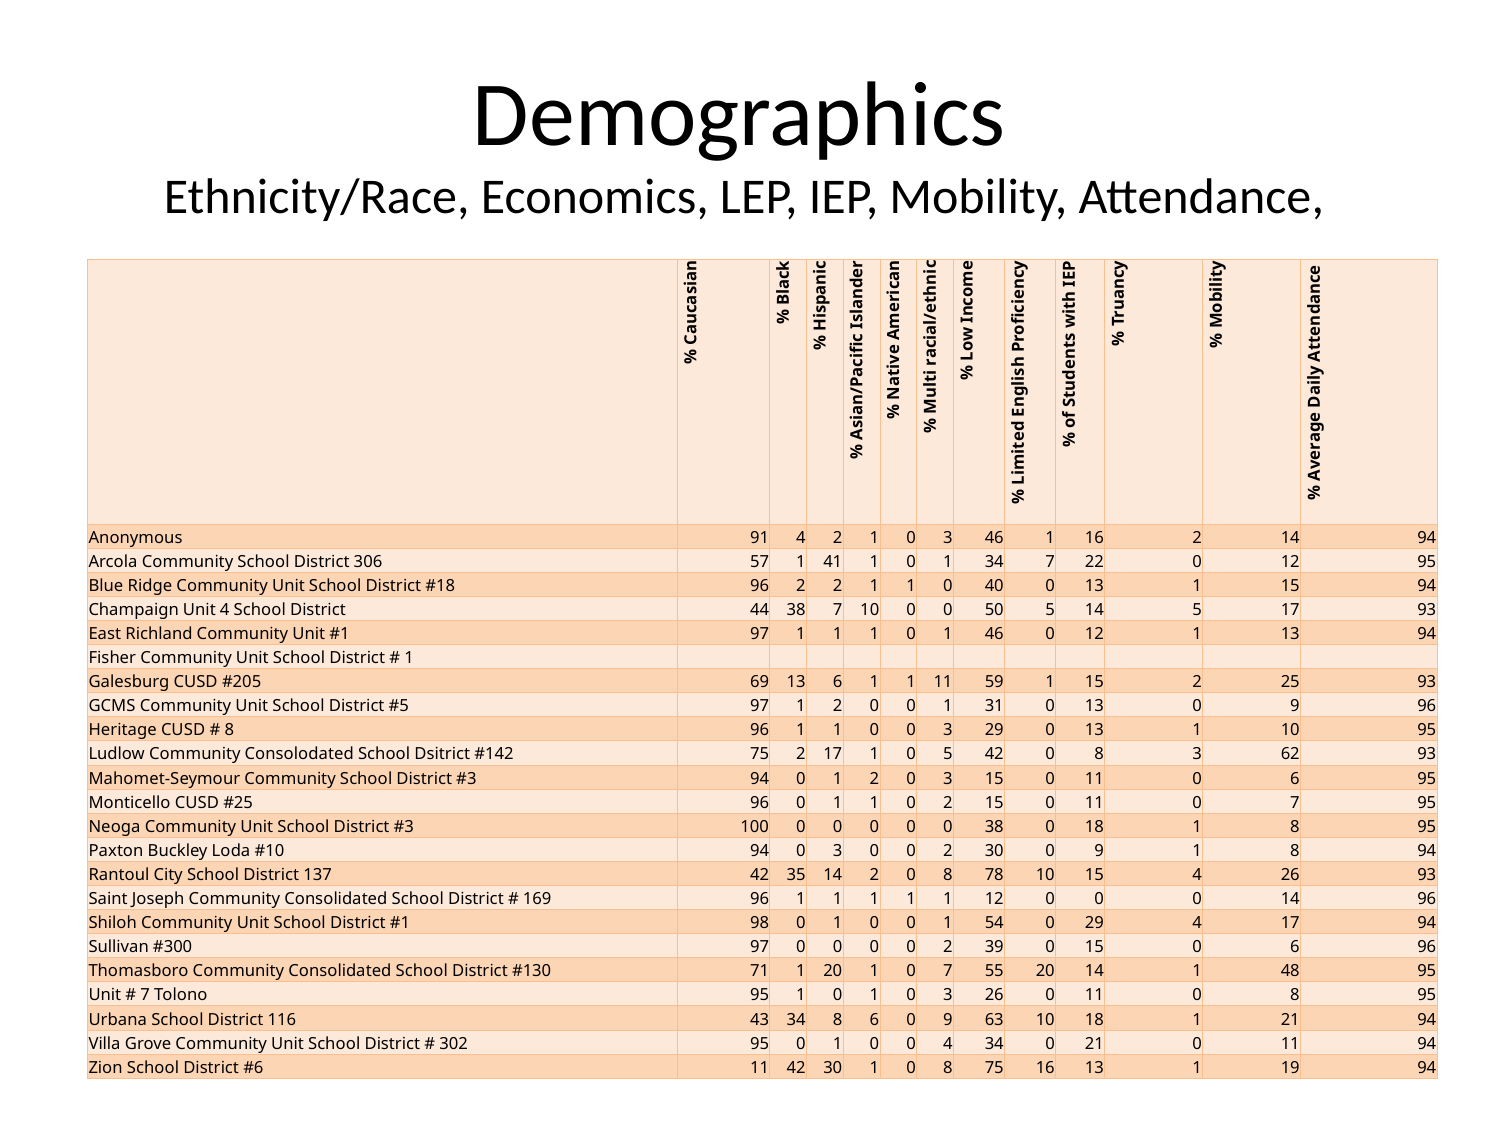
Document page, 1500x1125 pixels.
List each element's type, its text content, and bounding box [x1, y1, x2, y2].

table_cell 0 [770, 790, 806, 813]
table_cell 15 [1203, 573, 1300, 596]
table_header % Mobility [1203, 260, 1300, 524]
table_cell 0 [881, 790, 916, 813]
table_cell 0 [1105, 790, 1202, 813]
table_cell 3 [917, 717, 953, 740]
table_cell [807, 645, 843, 668]
table_cell 0 [881, 693, 916, 716]
table_cell 13 [770, 669, 806, 692]
table_cell 0 [881, 717, 916, 740]
table_cell 1 [807, 621, 843, 644]
table_cell 59 [954, 669, 1004, 692]
table_cell 13 [1056, 1055, 1104, 1078]
table_cell 26 [1203, 862, 1300, 885]
table_cell 0 [1005, 790, 1055, 813]
table_cell Heritage CUSD # 8 [88, 717, 677, 740]
table_cell 0 [881, 958, 916, 981]
table_cell [770, 645, 806, 668]
table_cell 2 [770, 573, 806, 596]
table_header % Caucasian [678, 260, 769, 524]
table_cell 1 [844, 958, 880, 981]
table_cell 2 [770, 741, 806, 765]
table_cell Paxton Buckley Loda #10 [88, 838, 677, 861]
table_cell 1 [844, 741, 880, 765]
table_cell 4 [1105, 862, 1202, 885]
table_cell 0 [807, 982, 843, 1005]
table_cell 0 [770, 838, 806, 861]
table_cell 69 [678, 669, 769, 692]
table_cell 0 [1005, 886, 1055, 909]
table_cell 1 [844, 1055, 880, 1078]
table_cell 0 [881, 549, 916, 572]
table_cell 0 [881, 1055, 916, 1078]
table_cell 2 [844, 766, 880, 789]
table_cell 1 [807, 1031, 843, 1054]
table_cell 97 [678, 934, 769, 957]
table_cell 54 [954, 910, 1004, 933]
table_cell 96 [678, 886, 769, 909]
table_header % Low Income [954, 260, 1004, 524]
table_cell 55 [954, 958, 1004, 981]
table_cell 1 [1105, 814, 1202, 837]
table_cell 34 [954, 1031, 1004, 1054]
table_cell 0 [881, 525, 916, 548]
table_cell 91 [678, 525, 769, 548]
table_cell 11 [1056, 790, 1104, 813]
table_cell Unit # 7 Tolono [88, 982, 677, 1005]
table_cell Fisher Community Unit School District # 1 [88, 645, 677, 668]
table_cell 14 [1203, 886, 1300, 909]
table_cell Sullivan #300 [88, 934, 677, 957]
table_cell 94 [1301, 1031, 1437, 1054]
table_cell 0 [844, 814, 880, 837]
table_cell 0 [881, 621, 916, 644]
table_cell 94 [1301, 1006, 1437, 1030]
table_cell 0 [881, 862, 916, 885]
table_cell 46 [954, 621, 1004, 644]
table_header % Black [770, 260, 806, 524]
table_cell 94 [1301, 573, 1437, 596]
table_cell 1 [807, 886, 843, 909]
table_cell 2 [917, 838, 953, 861]
table_cell East Richland Community Unit #1 [88, 621, 677, 644]
table_cell 0 [1056, 886, 1104, 909]
table_cell 1 [917, 693, 953, 716]
table_cell 6 [1203, 766, 1300, 789]
table_cell 1 [844, 790, 880, 813]
table_cell 22 [1056, 549, 1104, 572]
table_cell 4 [770, 525, 806, 548]
table_cell Monticello CUSD #25 [88, 790, 677, 813]
table_cell Urbana School District 116 [88, 1006, 677, 1030]
table_cell 8 [917, 862, 953, 885]
table_cell 17 [807, 741, 843, 765]
table_cell 0 [1005, 766, 1055, 789]
table_cell 93 [1301, 669, 1437, 692]
table_cell 11 [1203, 1031, 1300, 1054]
table_cell 14 [1056, 597, 1104, 620]
table_cell 3 [1105, 741, 1202, 765]
table_cell 3 [807, 838, 843, 861]
table_cell 35 [770, 862, 806, 885]
table_cell 8 [807, 1006, 843, 1030]
table_cell 44 [678, 597, 769, 620]
table_cell 13 [1056, 573, 1104, 596]
table_cell 0 [917, 573, 953, 596]
table_cell [1301, 645, 1437, 668]
table_cell 8 [1056, 741, 1104, 765]
table_cell 1 [917, 621, 953, 644]
table_cell Rantoul City School District 137 [88, 862, 677, 885]
table_cell 31 [954, 693, 1004, 716]
table_cell 0 [881, 1006, 916, 1030]
table_cell 1 [770, 982, 806, 1005]
table_cell 94 [1301, 1055, 1437, 1078]
table_cell 0 [1105, 982, 1202, 1005]
table_cell 13 [1203, 621, 1300, 644]
table_cell Blue Ridge Community Unit School District #18 [88, 573, 677, 596]
table_cell 0 [881, 741, 916, 765]
table_header % Multi racial/ethnic [917, 260, 953, 524]
table_cell 93 [1301, 741, 1437, 765]
table_cell 21 [1056, 1031, 1104, 1054]
table_cell 95 [1301, 549, 1437, 572]
table_cell 1 [1105, 838, 1202, 861]
table_cell 57 [678, 549, 769, 572]
table_cell 94 [678, 838, 769, 861]
table_cell 8 [1203, 838, 1300, 861]
table_cell 95 [1301, 982, 1437, 1005]
table_cell 0 [1005, 982, 1055, 1005]
table_cell 95 [678, 982, 769, 1005]
table_cell [1203, 645, 1300, 668]
table_cell 14 [1203, 525, 1300, 548]
table_cell Mahomet-Seymour Community School District #3 [88, 766, 677, 789]
table_cell 2 [807, 573, 843, 596]
table_cell 3 [917, 525, 953, 548]
table_cell 29 [1056, 910, 1104, 933]
table_cell 6 [1203, 934, 1300, 957]
table_cell 0 [917, 814, 953, 837]
table_cell 94 [1301, 838, 1437, 861]
table_cell 3 [917, 766, 953, 789]
table_header % Limited English Proficiency [1005, 260, 1055, 524]
table_header % Truancy [1105, 260, 1202, 524]
table_cell 18 [1056, 814, 1104, 837]
table_cell 1 [807, 717, 843, 740]
table_cell Saint Joseph Community Consolidated School District # 169 [88, 886, 677, 909]
table_cell 0 [881, 910, 916, 933]
table_cell 96 [1301, 886, 1437, 909]
table_cell Shiloh Community Unit School District #1 [88, 910, 677, 933]
table_cell 0 [1005, 621, 1055, 644]
table_cell 2 [917, 934, 953, 957]
table_cell 11 [1056, 982, 1104, 1005]
table_cell 96 [1301, 934, 1437, 957]
table_cell 6 [844, 1006, 880, 1030]
table_cell 0 [807, 934, 843, 957]
table_cell Ludlow Community Consolodated School Dsitrict #142 [88, 741, 677, 765]
table_cell [954, 645, 1004, 668]
table_cell 1 [917, 886, 953, 909]
table_cell 93 [1301, 597, 1437, 620]
table_cell 95 [678, 1031, 769, 1054]
table_cell 39 [954, 934, 1004, 957]
table_cell 0 [844, 910, 880, 933]
table_cell 15 [1056, 934, 1104, 957]
table_cell 0 [1005, 910, 1055, 933]
table_cell 16 [1005, 1055, 1055, 1078]
table_cell 0 [1105, 934, 1202, 957]
table_cell 1 [844, 621, 880, 644]
table_cell 94 [678, 766, 769, 789]
table_cell 0 [881, 838, 916, 861]
table_cell 0 [770, 910, 806, 933]
table_cell 15 [1056, 862, 1104, 885]
table_cell 0 [1005, 573, 1055, 596]
table_cell 12 [1056, 621, 1104, 644]
table_cell 38 [770, 597, 806, 620]
table_cell 0 [917, 597, 953, 620]
table_cell 97 [678, 621, 769, 644]
table_cell 0 [881, 982, 916, 1005]
table_cell 1 [1105, 1055, 1202, 1078]
table_cell 0 [881, 814, 916, 837]
table_cell 12 [1203, 549, 1300, 572]
table_cell 0 [1105, 766, 1202, 789]
table_cell 3 [917, 982, 953, 1005]
table_cell 43 [678, 1006, 769, 1030]
table_cell 62 [1203, 741, 1300, 765]
table_cell Anonymous [88, 525, 677, 548]
table_cell 1 [844, 549, 880, 572]
table_cell 2 [1105, 525, 1202, 548]
table_cell 97 [678, 693, 769, 716]
table_cell 42 [678, 862, 769, 885]
table_cell 42 [770, 1055, 806, 1078]
table_cell 75 [678, 741, 769, 765]
table_cell 16 [1056, 525, 1104, 548]
table_cell 0 [844, 934, 880, 957]
table_cell 1 [807, 766, 843, 789]
table_cell 1 [807, 910, 843, 933]
table_cell 38 [954, 814, 1004, 837]
table_header % Hispanic [807, 260, 843, 524]
table_cell 0 [1005, 1031, 1055, 1054]
table_cell 1 [807, 790, 843, 813]
table_cell 0 [881, 597, 916, 620]
table_cell 1 [917, 910, 953, 933]
table_cell Champaign Unit 4 School District [88, 597, 677, 620]
table_cell 7 [1005, 549, 1055, 572]
table_cell 0 [770, 1031, 806, 1054]
table_cell 7 [1203, 790, 1300, 813]
table_cell 13 [1056, 717, 1104, 740]
table_cell [678, 645, 769, 668]
table_cell 0 [1105, 1031, 1202, 1054]
table_cell 1 [770, 958, 806, 981]
table_cell 93 [1301, 862, 1437, 885]
table_cell 75 [954, 1055, 1004, 1078]
table_cell 15 [954, 766, 1004, 789]
table_cell 1 [770, 886, 806, 909]
table_cell 2 [917, 790, 953, 813]
table_cell 42 [954, 741, 1004, 765]
table_cell 20 [807, 958, 843, 981]
table_cell 11 [1056, 766, 1104, 789]
table_cell 0 [1005, 741, 1055, 765]
table_cell 96 [678, 573, 769, 596]
table_cell 78 [954, 862, 1004, 885]
table_cell 40 [954, 573, 1004, 596]
table_cell 1 [1005, 669, 1055, 692]
table_cell 95 [1301, 814, 1437, 837]
table_cell 0 [844, 1031, 880, 1054]
table_cell 14 [807, 862, 843, 885]
table_cell GCMS Community Unit School District #5 [88, 693, 677, 716]
table_cell 14 [1056, 958, 1104, 981]
table_cell 17 [1203, 910, 1300, 933]
table_cell 0 [1105, 886, 1202, 909]
table_cell Galesburg CUSD #205 [88, 669, 677, 692]
table_cell 2 [1105, 669, 1202, 692]
table_cell 1 [881, 669, 916, 692]
table_cell [1056, 645, 1104, 668]
table_cell 1 [1105, 1006, 1202, 1030]
table_cell 1 [1105, 717, 1202, 740]
table_cell 48 [1203, 958, 1300, 981]
table_cell 0 [770, 814, 806, 837]
table_cell 94 [1301, 910, 1437, 933]
table_cell 1 [844, 573, 880, 596]
table_cell 10 [1005, 862, 1055, 885]
table_header % Average Daily Attendance [1301, 260, 1437, 524]
table_cell [844, 645, 880, 668]
table_cell 15 [954, 790, 1004, 813]
table_cell 94 [1301, 621, 1437, 644]
table_cell 1 [770, 717, 806, 740]
table_cell 26 [954, 982, 1004, 1005]
table_cell 0 [770, 934, 806, 957]
table_cell 15 [1056, 669, 1104, 692]
table_cell 0 [1005, 934, 1055, 957]
table_cell 21 [1203, 1006, 1300, 1030]
table_cell 34 [770, 1006, 806, 1030]
table_cell 1 [1005, 525, 1055, 548]
table_cell 0 [1105, 549, 1202, 572]
table_cell [1105, 645, 1202, 668]
table_cell 25 [1203, 669, 1300, 692]
table_cell 4 [917, 1031, 953, 1054]
table_cell 5 [917, 741, 953, 765]
table_cell 41 [807, 549, 843, 572]
table_cell 9 [1056, 838, 1104, 861]
table_cell Zion School District #6 [88, 1055, 677, 1078]
table_cell 0 [807, 814, 843, 837]
table_cell 1 [1105, 621, 1202, 644]
table_cell 11 [678, 1055, 769, 1078]
table_cell Thomasboro Community Consolidated School District #130 [88, 958, 677, 981]
table_cell 0 [881, 1031, 916, 1054]
table_header % Asian/Pacific Islander [844, 260, 880, 524]
table_cell 1 [881, 573, 916, 596]
table_cell 20 [1005, 958, 1055, 981]
table_cell 0 [1005, 693, 1055, 716]
table_cell 0 [1105, 693, 1202, 716]
table_cell 95 [1301, 958, 1437, 981]
table_cell 30 [954, 838, 1004, 861]
table_cell 0 [844, 717, 880, 740]
table_cell 29 [954, 717, 1004, 740]
table_cell 19 [1203, 1055, 1300, 1078]
table_cell 13 [1056, 693, 1104, 716]
table_cell 1 [1105, 573, 1202, 596]
table_cell 2 [807, 525, 843, 548]
table_cell 8 [917, 1055, 953, 1078]
table_cell 1 [917, 549, 953, 572]
table_cell 96 [678, 790, 769, 813]
table_cell 7 [807, 597, 843, 620]
table_cell 30 [807, 1055, 843, 1078]
table_cell 63 [954, 1006, 1004, 1030]
table_cell 6 [807, 669, 843, 692]
table_cell 7 [917, 958, 953, 981]
table_cell 2 [844, 862, 880, 885]
table_cell 95 [1301, 766, 1437, 789]
table_cell 8 [1203, 982, 1300, 1005]
table_cell 10 [1005, 1006, 1055, 1030]
table_cell 18 [1056, 1006, 1104, 1030]
table_cell 1 [770, 693, 806, 716]
table_header % Native American [881, 260, 916, 524]
table_cell Arcola Community School District 306 [88, 549, 677, 572]
table_cell 1 [770, 621, 806, 644]
table_cell 71 [678, 958, 769, 981]
table_cell 94 [1301, 525, 1437, 548]
table_cell 17 [1203, 597, 1300, 620]
table_cell 0 [844, 693, 880, 716]
table_cell 12 [954, 886, 1004, 909]
table_header [88, 260, 677, 524]
table_cell 1 [1105, 958, 1202, 981]
table_cell 1 [881, 886, 916, 909]
table_header % of Students with IEP [1056, 260, 1104, 524]
table_cell [917, 645, 953, 668]
table_cell 2 [807, 693, 843, 716]
table_cell Villa Grove Community Unit School District # 302 [88, 1031, 677, 1054]
table_cell Neoga Community Unit School District #3 [88, 814, 677, 837]
table_cell 100 [678, 814, 769, 837]
table_cell 1 [770, 549, 806, 572]
table_cell 4 [1105, 910, 1202, 933]
table_cell 0 [770, 766, 806, 789]
table_cell 0 [1005, 717, 1055, 740]
table_cell 1 [844, 525, 880, 548]
table_cell 1 [844, 886, 880, 909]
table_cell 5 [1105, 597, 1202, 620]
table_cell 34 [954, 549, 1004, 572]
table_cell 0 [881, 766, 916, 789]
table_cell 0 [881, 934, 916, 957]
table_cell 10 [844, 597, 880, 620]
table_cell 1 [844, 982, 880, 1005]
table_cell 96 [1301, 693, 1437, 716]
table_cell [881, 645, 916, 668]
table_cell 96 [678, 717, 769, 740]
table_cell 8 [1203, 814, 1300, 837]
table_cell 10 [1203, 717, 1300, 740]
table_cell 1 [844, 669, 880, 692]
title Demographics Ethnicity/Race, Economics, LEP, IEP, Mobility, Attendance, [75, 45, 1425, 233]
table_cell 0 [1005, 814, 1055, 837]
table_cell 46 [954, 525, 1004, 548]
table_cell [1005, 645, 1055, 668]
table_cell 50 [954, 597, 1004, 620]
table_cell 11 [917, 669, 953, 692]
table_cell 5 [1005, 597, 1055, 620]
table_cell 95 [1301, 717, 1437, 740]
table_cell 9 [917, 1006, 953, 1030]
table_cell 0 [1005, 838, 1055, 861]
table_cell 0 [844, 838, 880, 861]
table_cell 9 [1203, 693, 1300, 716]
table_cell 98 [678, 910, 769, 933]
table_cell 95 [1301, 790, 1437, 813]
